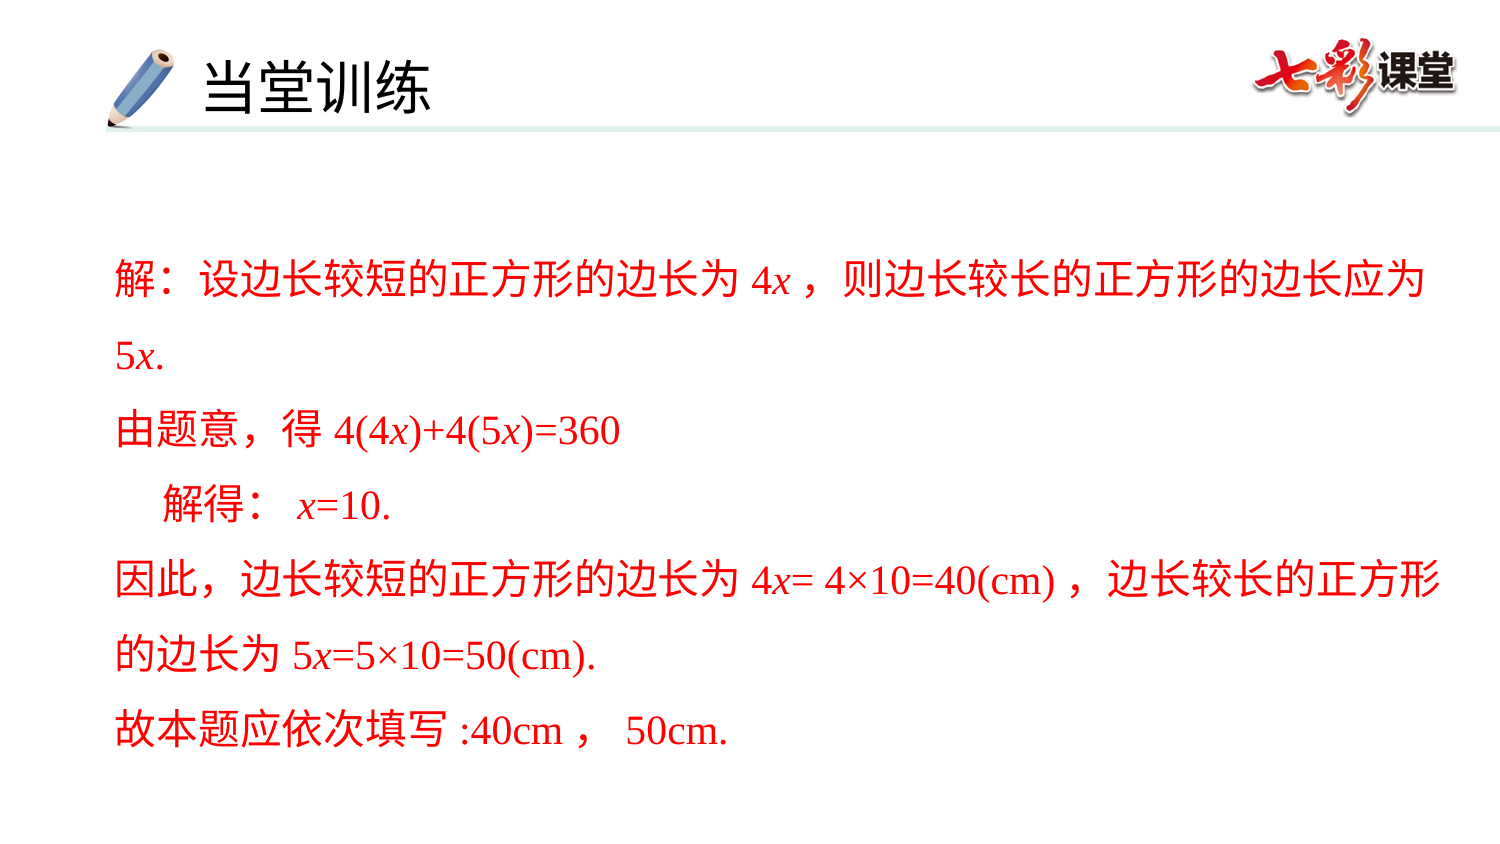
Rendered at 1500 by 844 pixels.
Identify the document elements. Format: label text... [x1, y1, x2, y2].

picture [100, 32, 181, 146]
text_box 解：设边长较短的正方形的边长为4x，则边长较长的正方形的边长应为5x. 由题意，得4(4x)+4(5x)=360 解得：x=10. 因此，边长较短的正方形的边长为4x= 4×10=40(cm)，边长较长的正方形的边长为5x=5×10=50(cm). 故本题应依次填写:40cm，50cm. [100, 220, 1470, 761]
picture [1249, 32, 1461, 118]
